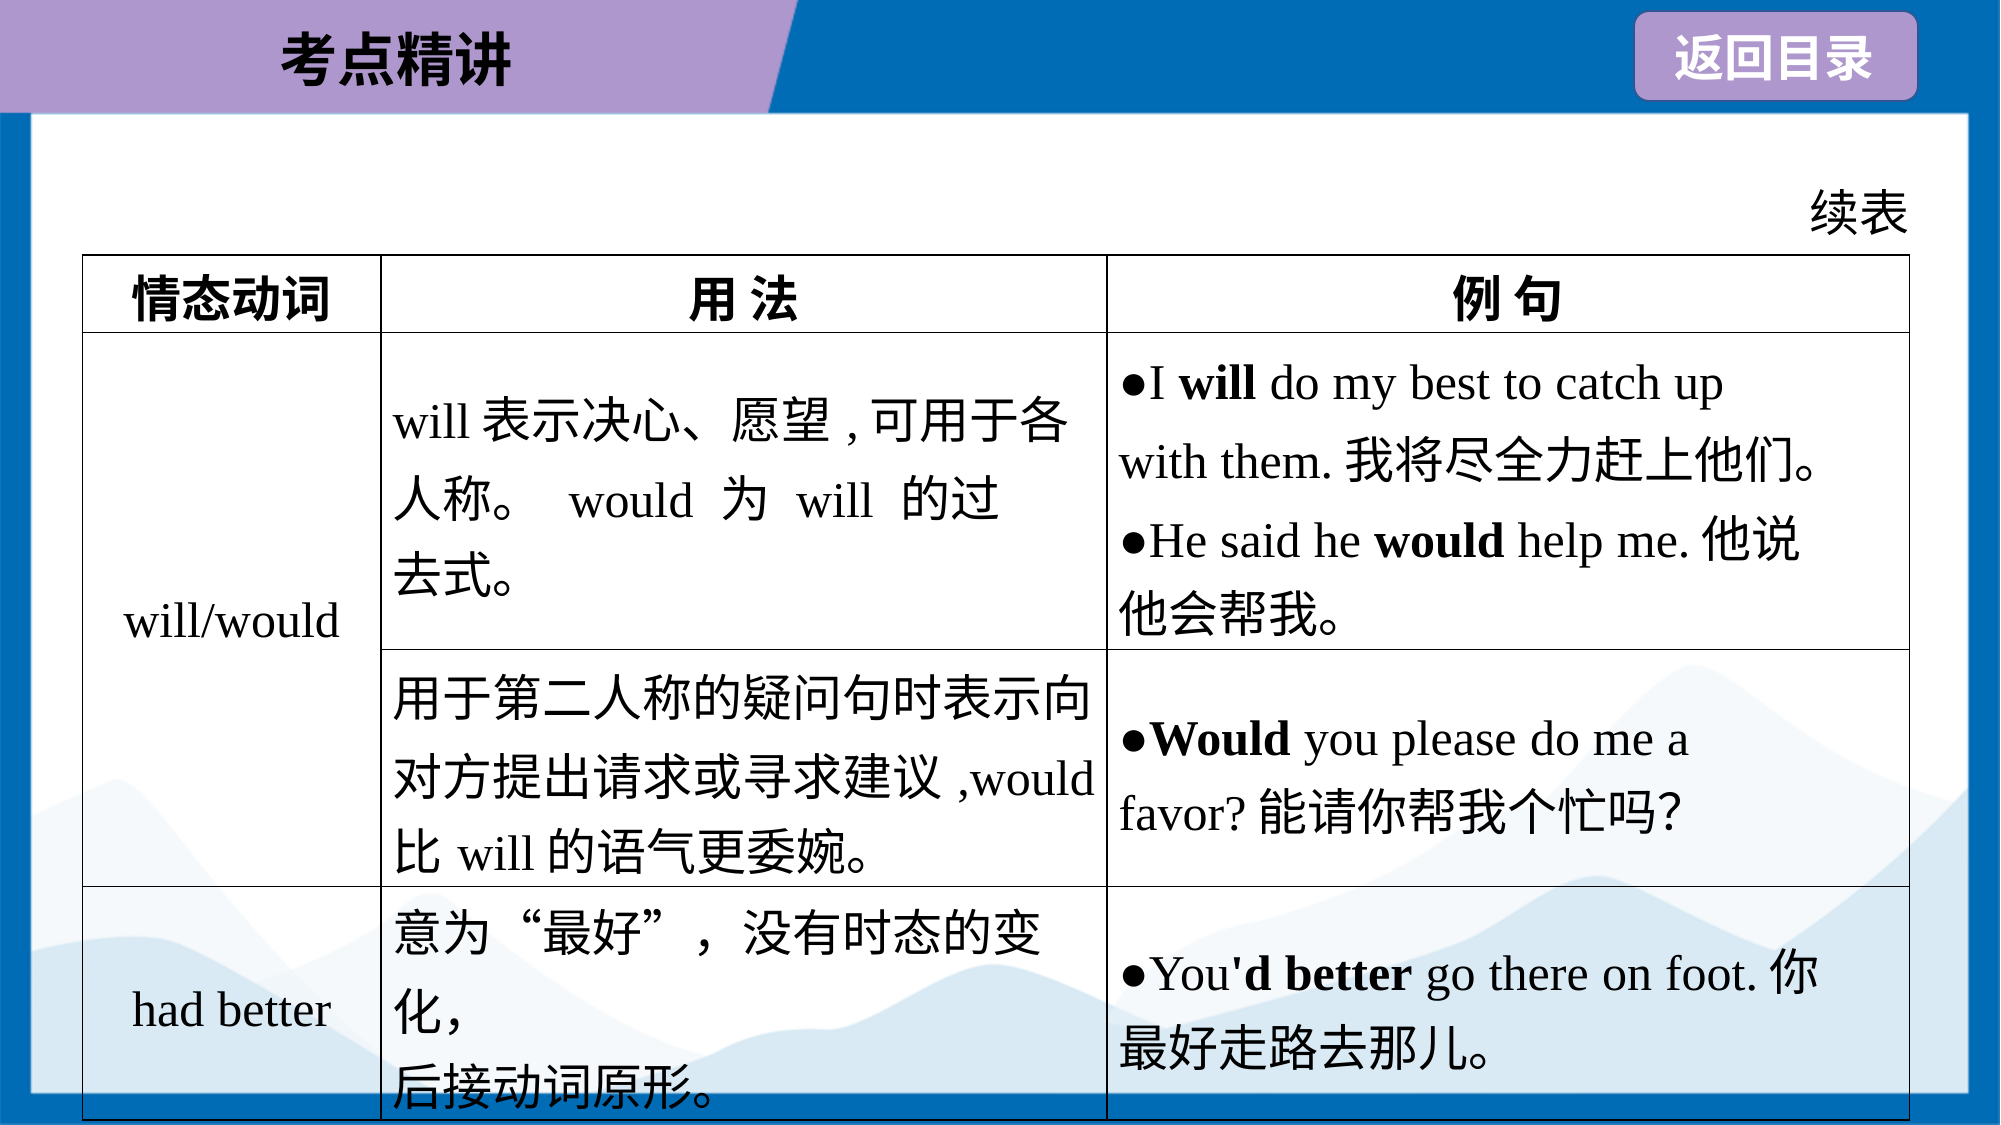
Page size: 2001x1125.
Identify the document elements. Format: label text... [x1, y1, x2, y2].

table_cell 用于第二人称的疑问句时表示向 对方提出请求或寻求建议,would 比will的语气更委婉。 [382, 650, 1106, 886]
table_cell ●I will do my best to catch up with them.我将尽全力赶上他们。 ●He said he would help me.他说 他会帮我。 [1108, 333, 1909, 649]
picture [0, 0, 2000, 1125]
table_cell 意为“最好”，没有时态的变化， 后接动词原形。 [382, 887, 1106, 1119]
table_header 例 句 [1108, 256, 1909, 332]
table_cell will表示决心、愿望,可用于各 人称。 would 为 will 的过 去式。 [382, 333, 1106, 649]
table_cell ●Would you please do me a favor?能请你帮我个忙吗？ [1108, 650, 1909, 886]
table_cell will/would [83, 333, 380, 886]
table_header 情态动词 [83, 256, 380, 332]
text_box 续表 [1808, 153, 1910, 242]
table_cell ●You'd better go there on foot.你 最好走路去那儿。 [1108, 887, 1909, 1119]
table_header 用 法 [382, 256, 1106, 332]
table_cell had better [83, 887, 380, 1119]
